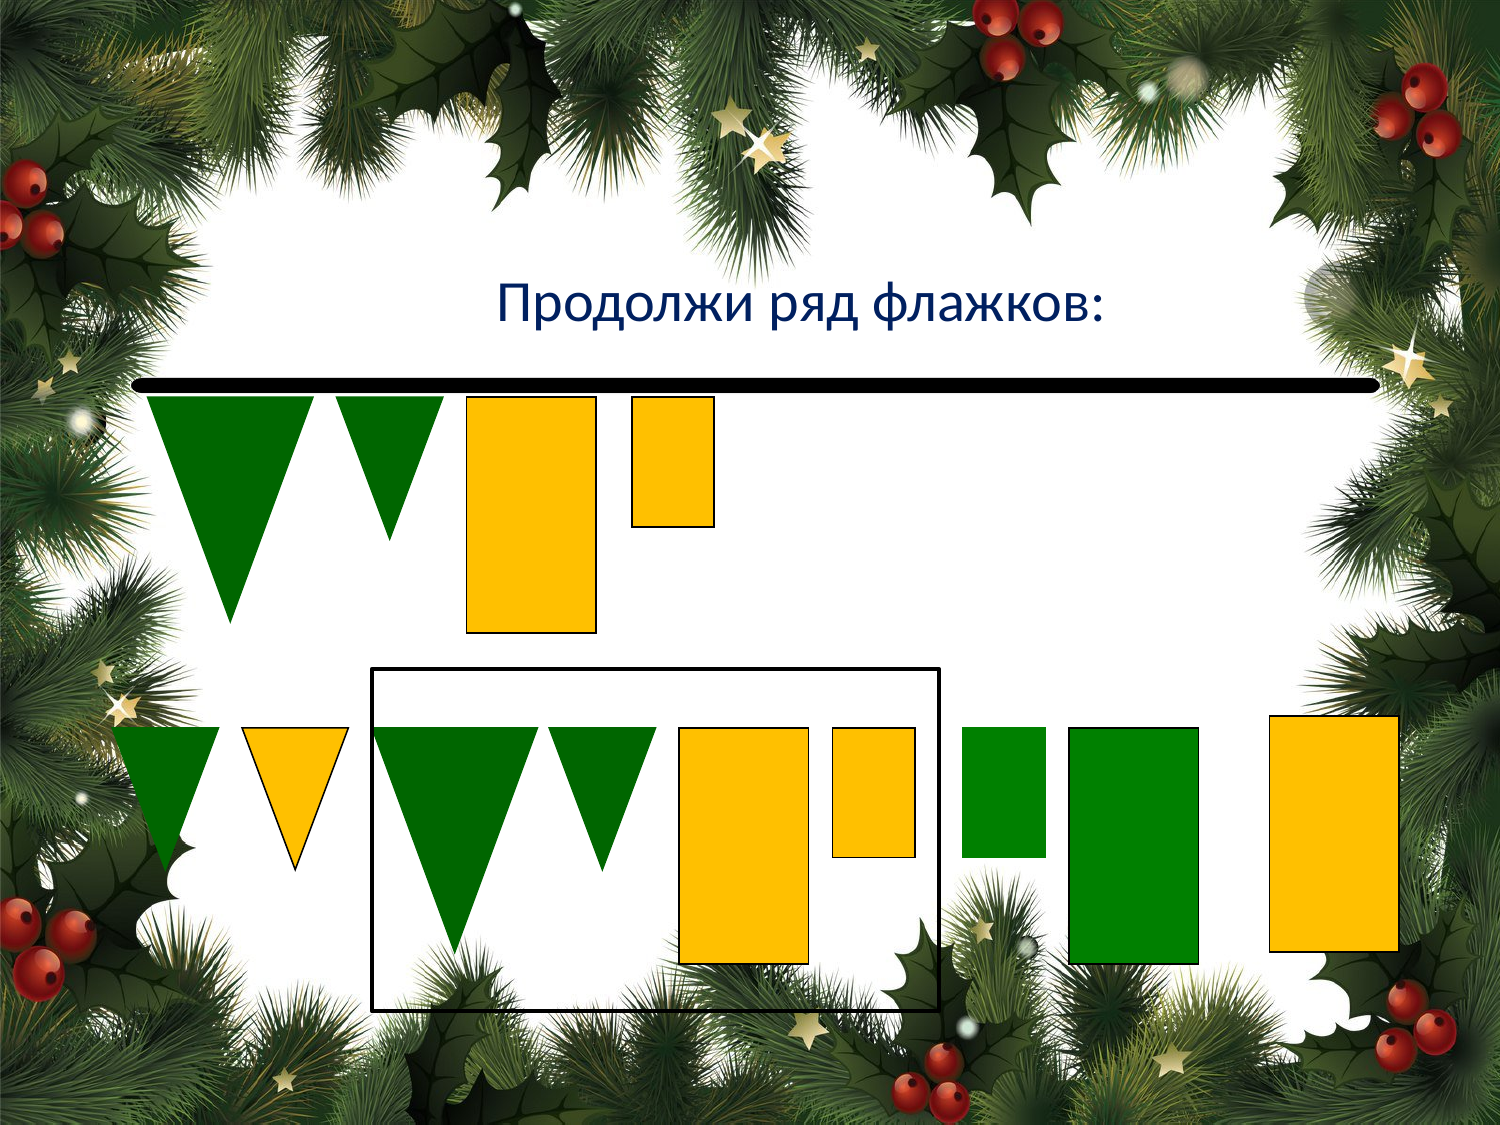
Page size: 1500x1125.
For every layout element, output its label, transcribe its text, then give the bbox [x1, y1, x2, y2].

picture [0, 0, 1500, 1125]
text_box [466, 429, 596, 634]
text_box [1068, 727, 1199, 964]
text_box [631, 429, 715, 527]
text_box [370, 667, 941, 1013]
text_box [112, 727, 219, 870]
text_box [962, 727, 1045, 858]
text_box [1269, 715, 1400, 953]
text_box [159, 429, 302, 622]
text_box [242, 727, 349, 870]
text_box [348, 429, 431, 539]
text_box Продолжи ряд флажков: [481, 255, 1121, 341]
